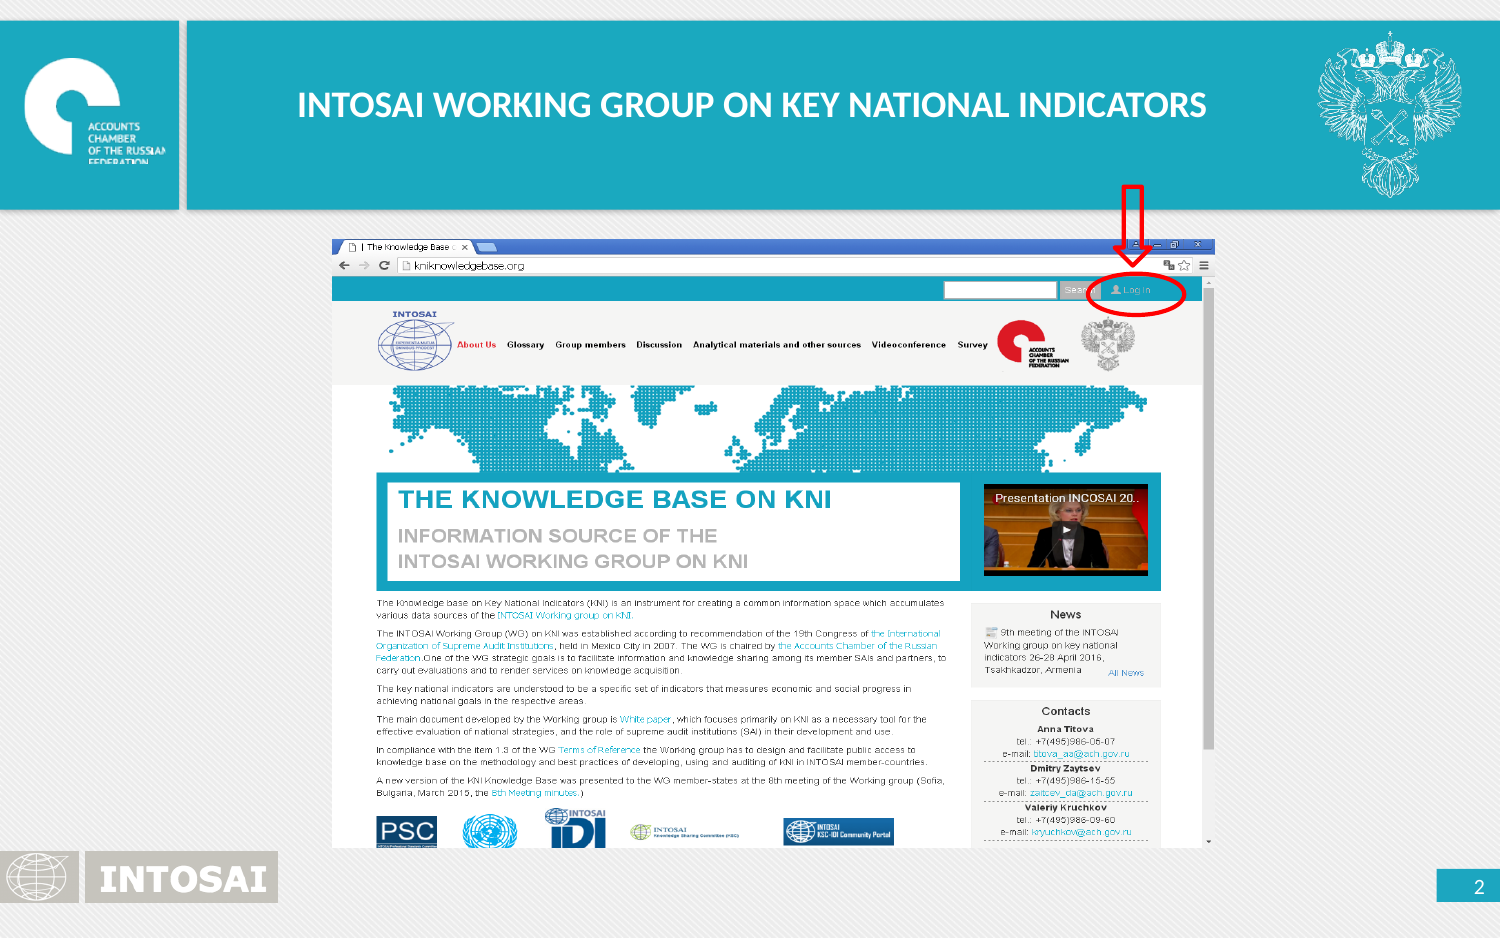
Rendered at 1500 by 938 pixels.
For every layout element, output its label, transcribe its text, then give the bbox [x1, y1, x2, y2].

text_box INTOSAI WORKING GROUP ON KEY NATIONAL INDICATORS [282, 72, 1265, 133]
picture [0, 0, 1500, 938]
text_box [1087, 186, 1185, 316]
